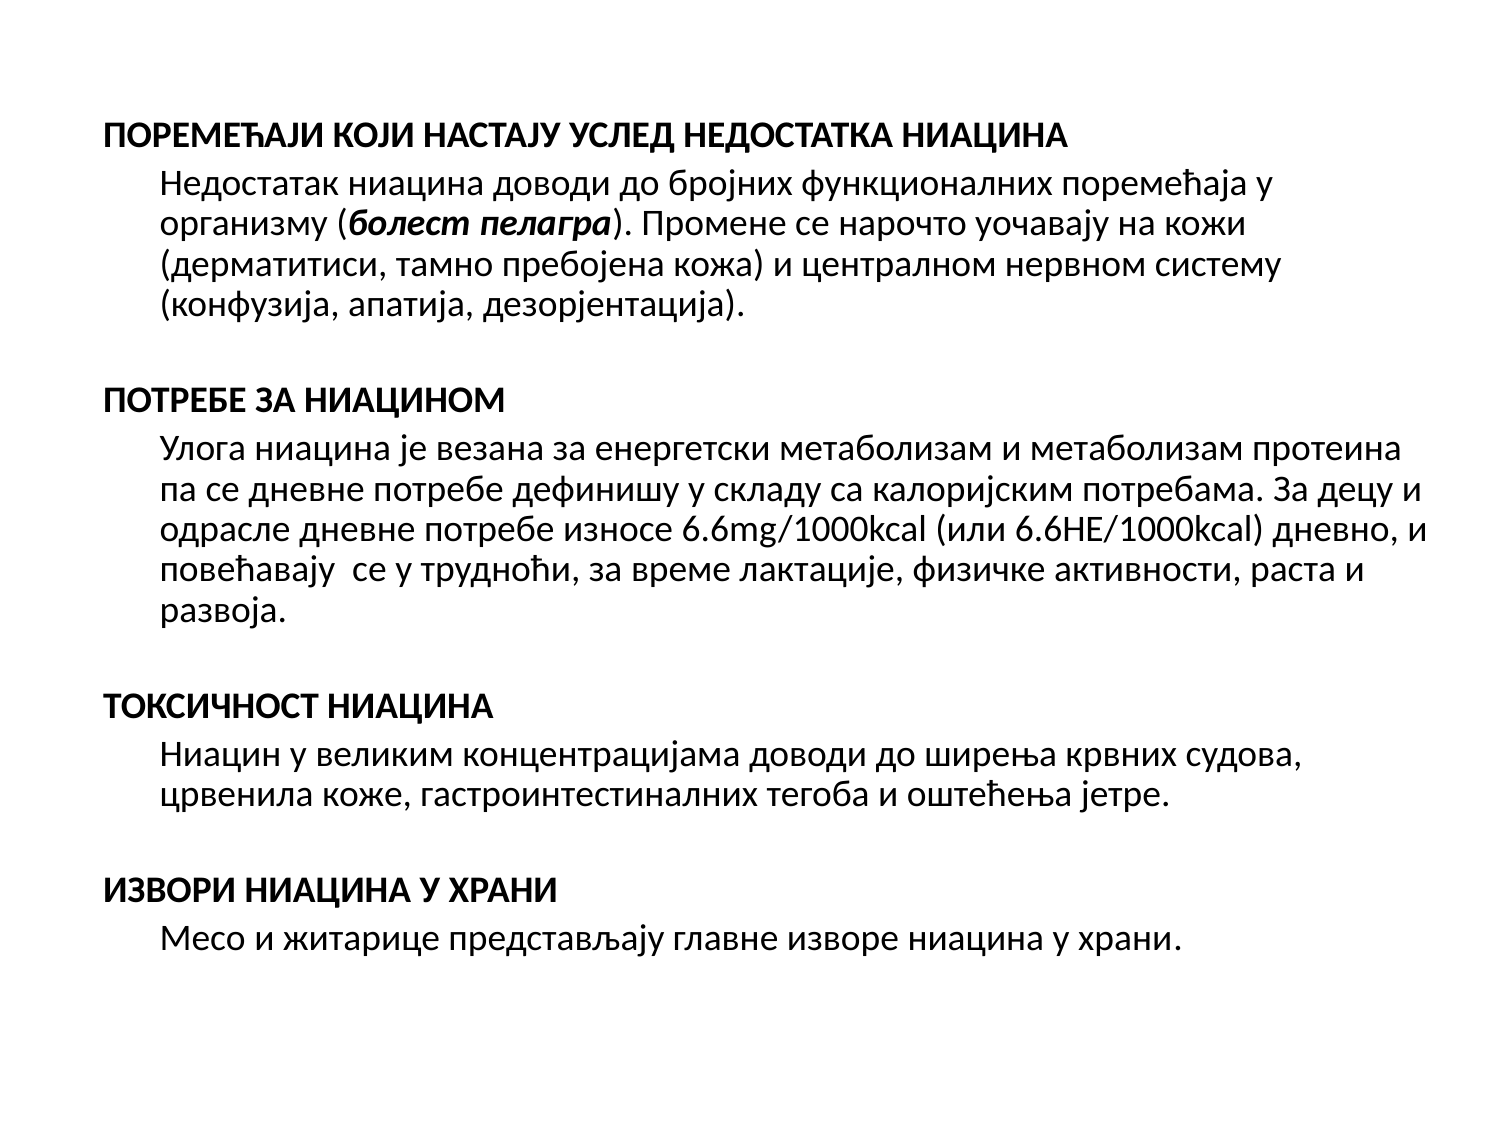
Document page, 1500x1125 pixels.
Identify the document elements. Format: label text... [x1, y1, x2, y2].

text_box ПОРЕМЕЋАЈИ КОЈИ НАСТАЈУ УСЛЕД НЕДОСТАТКА НИАЦИНА Недостатак ниацина доводи до бројних функционалних поремећаја у организму (болест пелагра). Промене се нарочто уочавају на кожи (дерматитиси, тамно пребојена кожа) и централном нервном систему (конфузија, апатија, дезорјентација). ПОТРЕБЕ ЗА НИАЦИНОМ Улога ниацина је везана за енергетски метаболизам и метаболизам протеина па се дневне потребе дефинишу у складу са калоријским потребама. За децу и одрасле дневне потребе износе 6.6mg/1000kcal (или 6.6НЕ/1000kcal) дневно, и повећавају се у трудноћи, за време лактације, физичке активности, раста и развоја. ТОКСИЧНОСТ НИАЦИНА Ниацин у великим концентрацијама доводи до ширења крвних судова, црвенила коже, гастроинтестиналних тегоба и оштећења јетре. ИЗВОРИ НИАЦИНА У ХРАНИ Месо и житарице представљају главне изворе ниацина у храни. [88, 7, 1451, 745]
